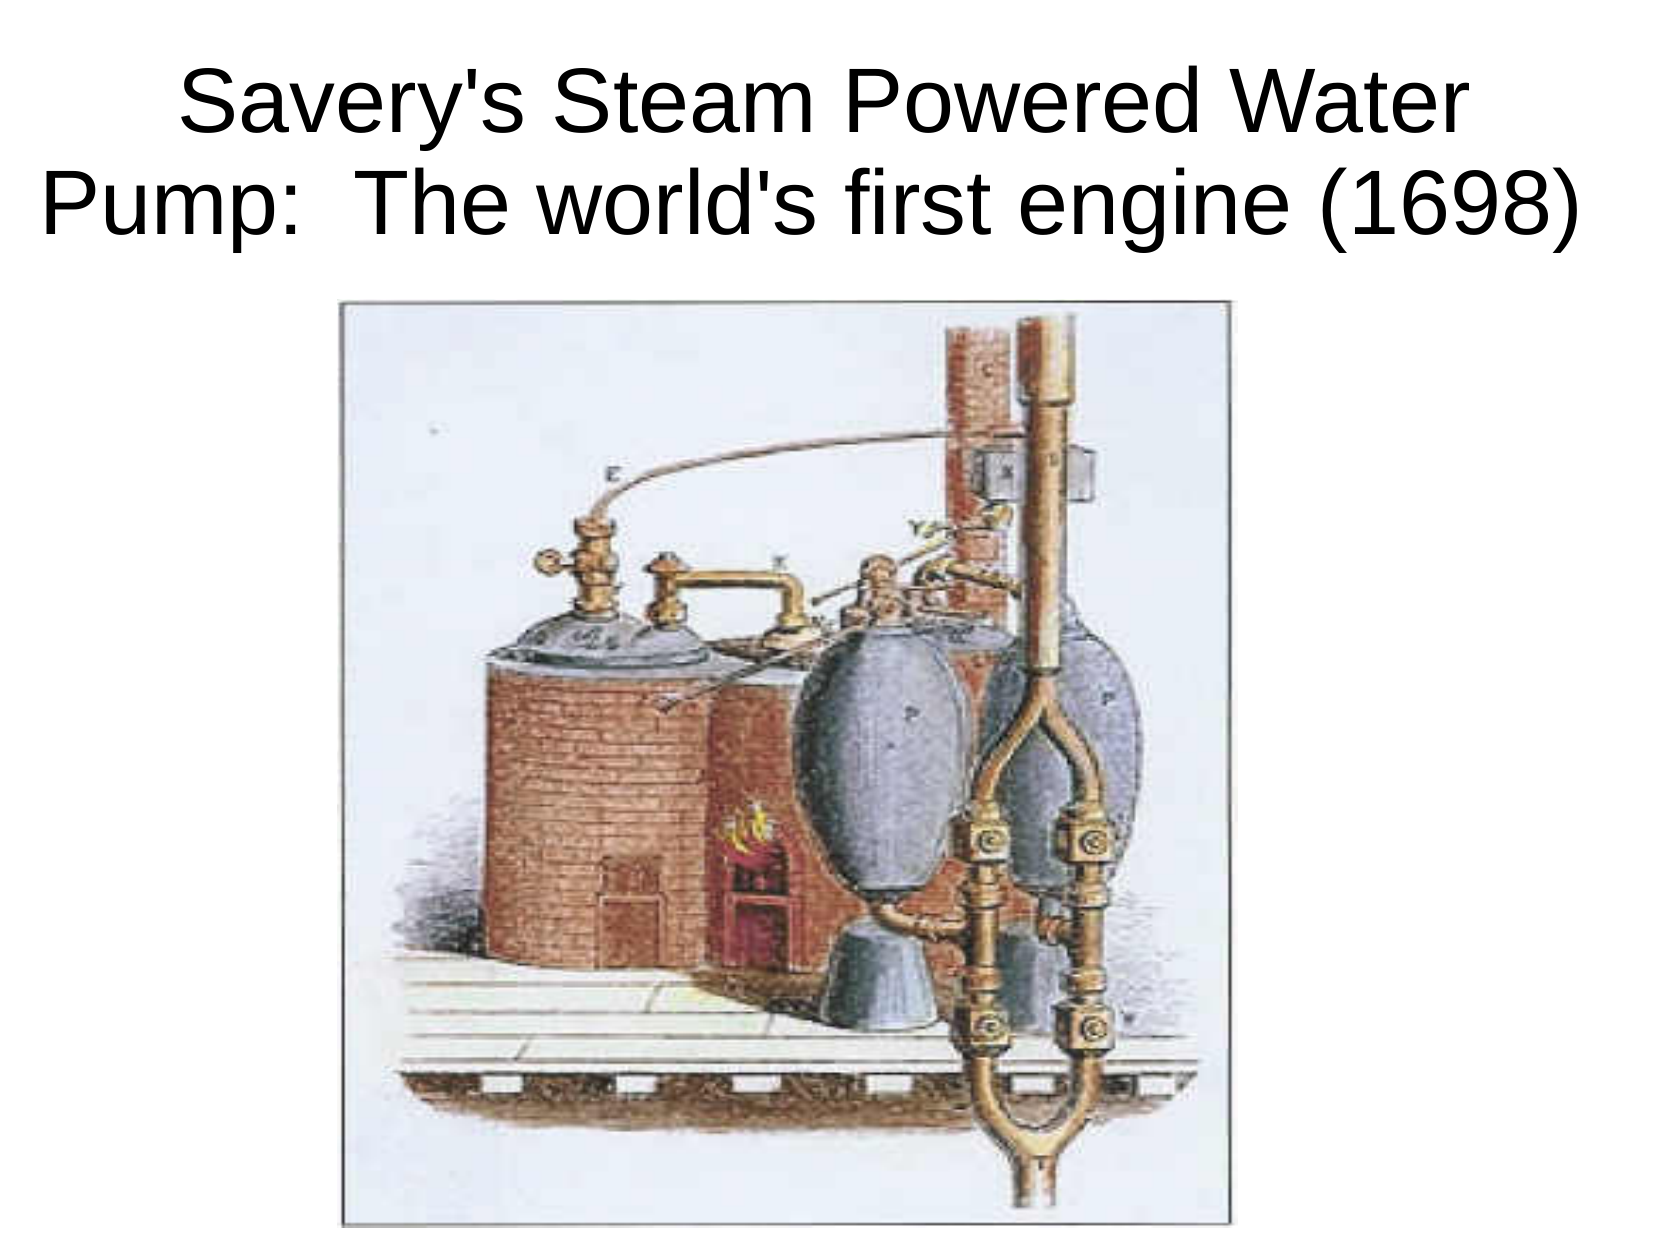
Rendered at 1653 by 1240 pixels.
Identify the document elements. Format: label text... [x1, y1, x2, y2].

title Savery's Steam Powered Water Pump: The world's first engine (1698) [36, 47, 1613, 260]
picture [337, 299, 1238, 1228]
